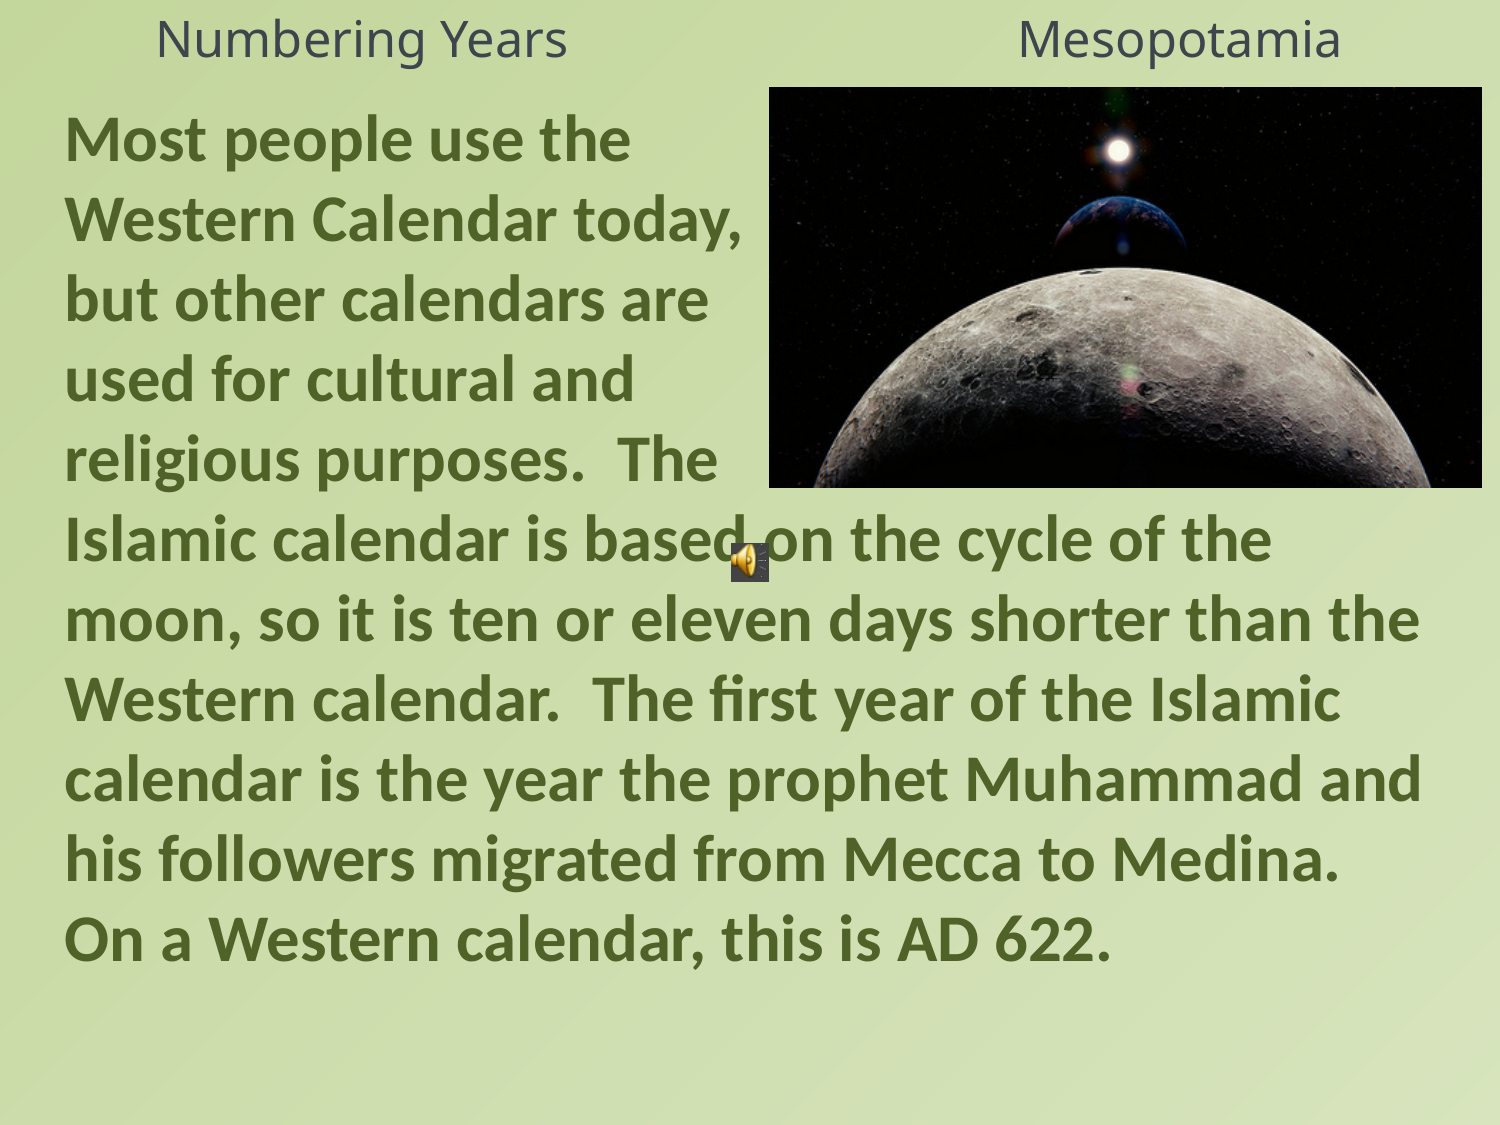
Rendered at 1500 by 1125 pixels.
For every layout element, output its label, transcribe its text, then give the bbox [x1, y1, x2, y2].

text_box Numbering Years Mesopotamia [0, 0, 1500, 76]
picture [769, 87, 1482, 488]
text_box Most people use the Western Calendar today, but other calendars are used for cultural and religious purposes. The Islamic calendar is based on the cycle of the moon, so it is ten or eleven days shorter than the Western calendar. The first year of the Islamic calendar is the year the prophet Muhammad and his followers migrated from Mecca to Medina. On a Western calendar, this is AD 622. [49, 87, 1463, 982]
picture [729, 542, 771, 583]
